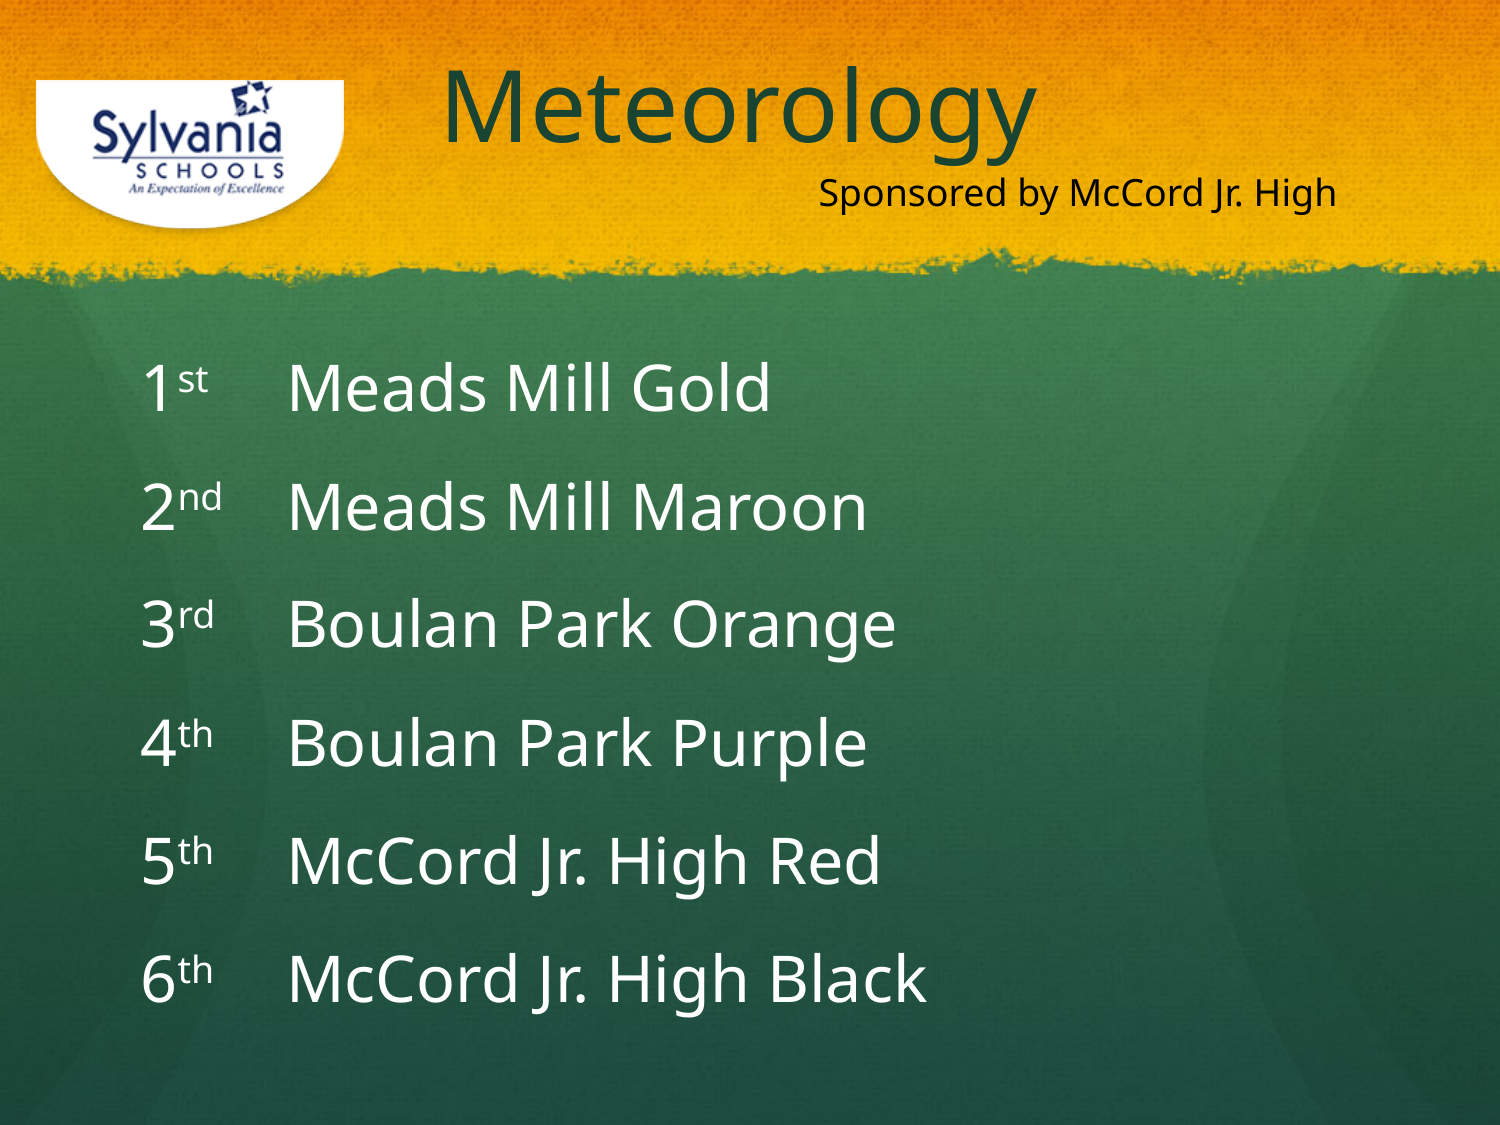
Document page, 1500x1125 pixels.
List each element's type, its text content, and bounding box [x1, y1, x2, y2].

picture [0, 0, 1500, 1125]
title Meteorology [125, 13, 1353, 193]
text_box Sponsored by McCord Jr. High [695, 161, 1353, 222]
list 1st Meads Mill Gold 2nd Meads Mill Maroon 3rd Boulan Park Orange 4th Boulan Park Purple 5th McCord Jr. High Red 6th McCord Jr. High Black [125, 339, 1375, 1026]
